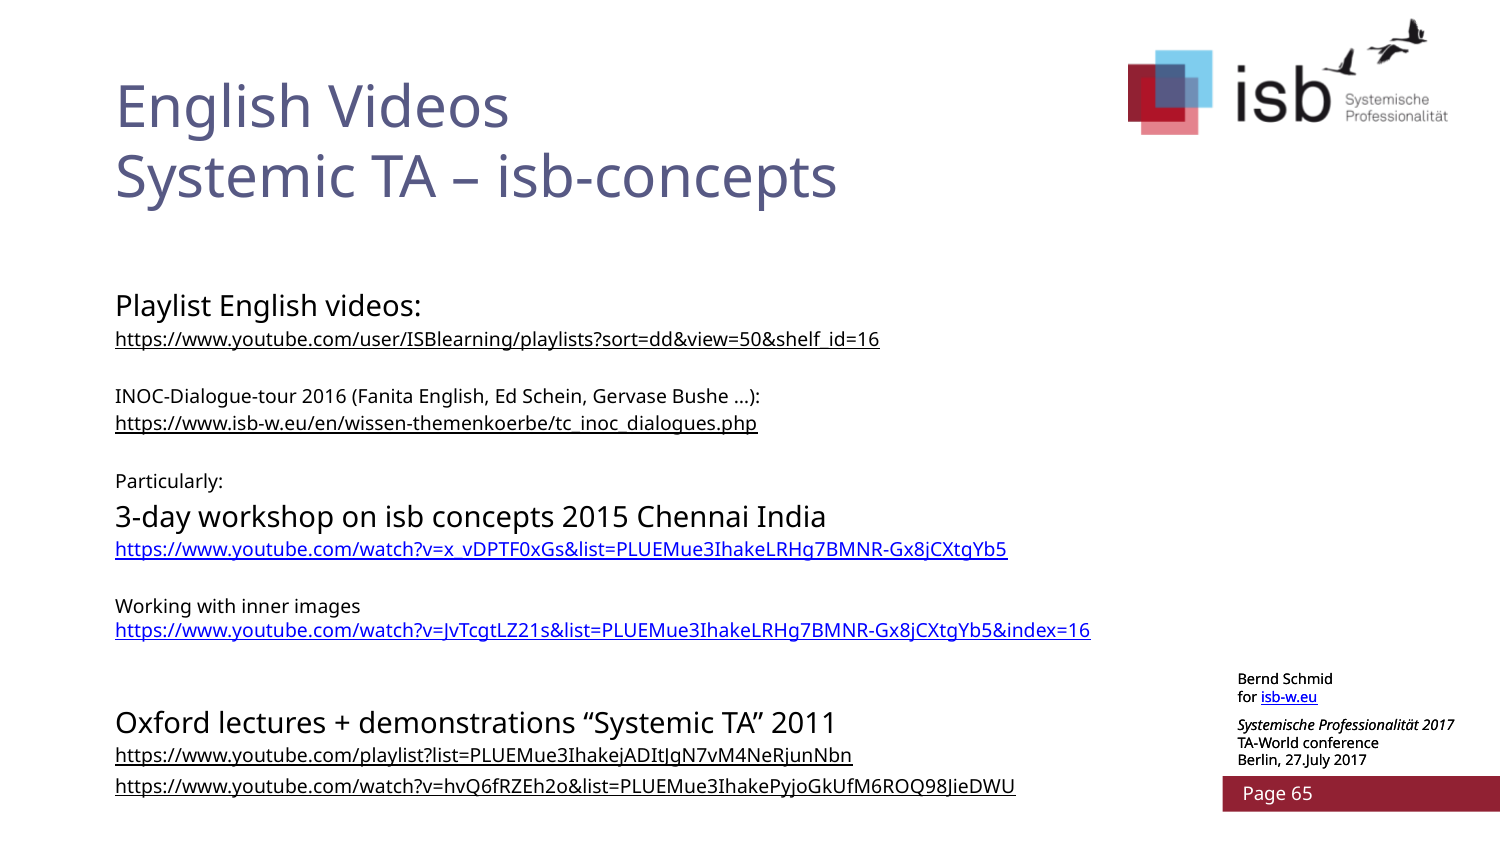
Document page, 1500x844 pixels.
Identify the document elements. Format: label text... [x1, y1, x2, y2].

picture [1128, 14, 1461, 139]
title English Videos Systemic TA – isb-concepts [100, 67, 1223, 280]
slide_number Page 65 [1222, 776, 1500, 812]
list Playlist English videos: https://www.youtube.com/user/ISBlearning/playlists?sort=dd&view=50&shelf_id=16 INOC-Dialogue-tour 2016 (Fanita English, Ed Schein, Gervase Bushe …): https://www.isb-w.eu/en/wissen-themenkoerbe/tc_inoc_dialogues.php Particularly: 3-day workshop on isb concepts 2015 Chennai India https://www.youtube.com/watch?v=x_vDPTF0xGs&list=PLUEMue3IhakeLRHg7BMNR-Gx8jCXtgYb5 Working with inner images https://www.youtube.com/watch?v=JvTcgtLZ21s&list=PLUEMue3IhakeLRHg7BMNR-Gx8jCXtgYb5&index=16 Oxford lectures + demonstrations “Systemic TA” 2011 https://www.youtube.com/playlist?list=PLUEMue3IhakejADItJgN7vM4NeRjunNbn https://www.youtube.com/watch?v=hvQ6fRZEh2o&list=PLUEMue3IhakePyjoGkUfM6ROQ98JieDWU [100, 280, 1223, 812]
text_box Bernd Schmid for isb-w.eu Systemische Professionalität 2017 TA-World conference Berlin, 27.July 2017 [1222, 543, 1500, 776]
